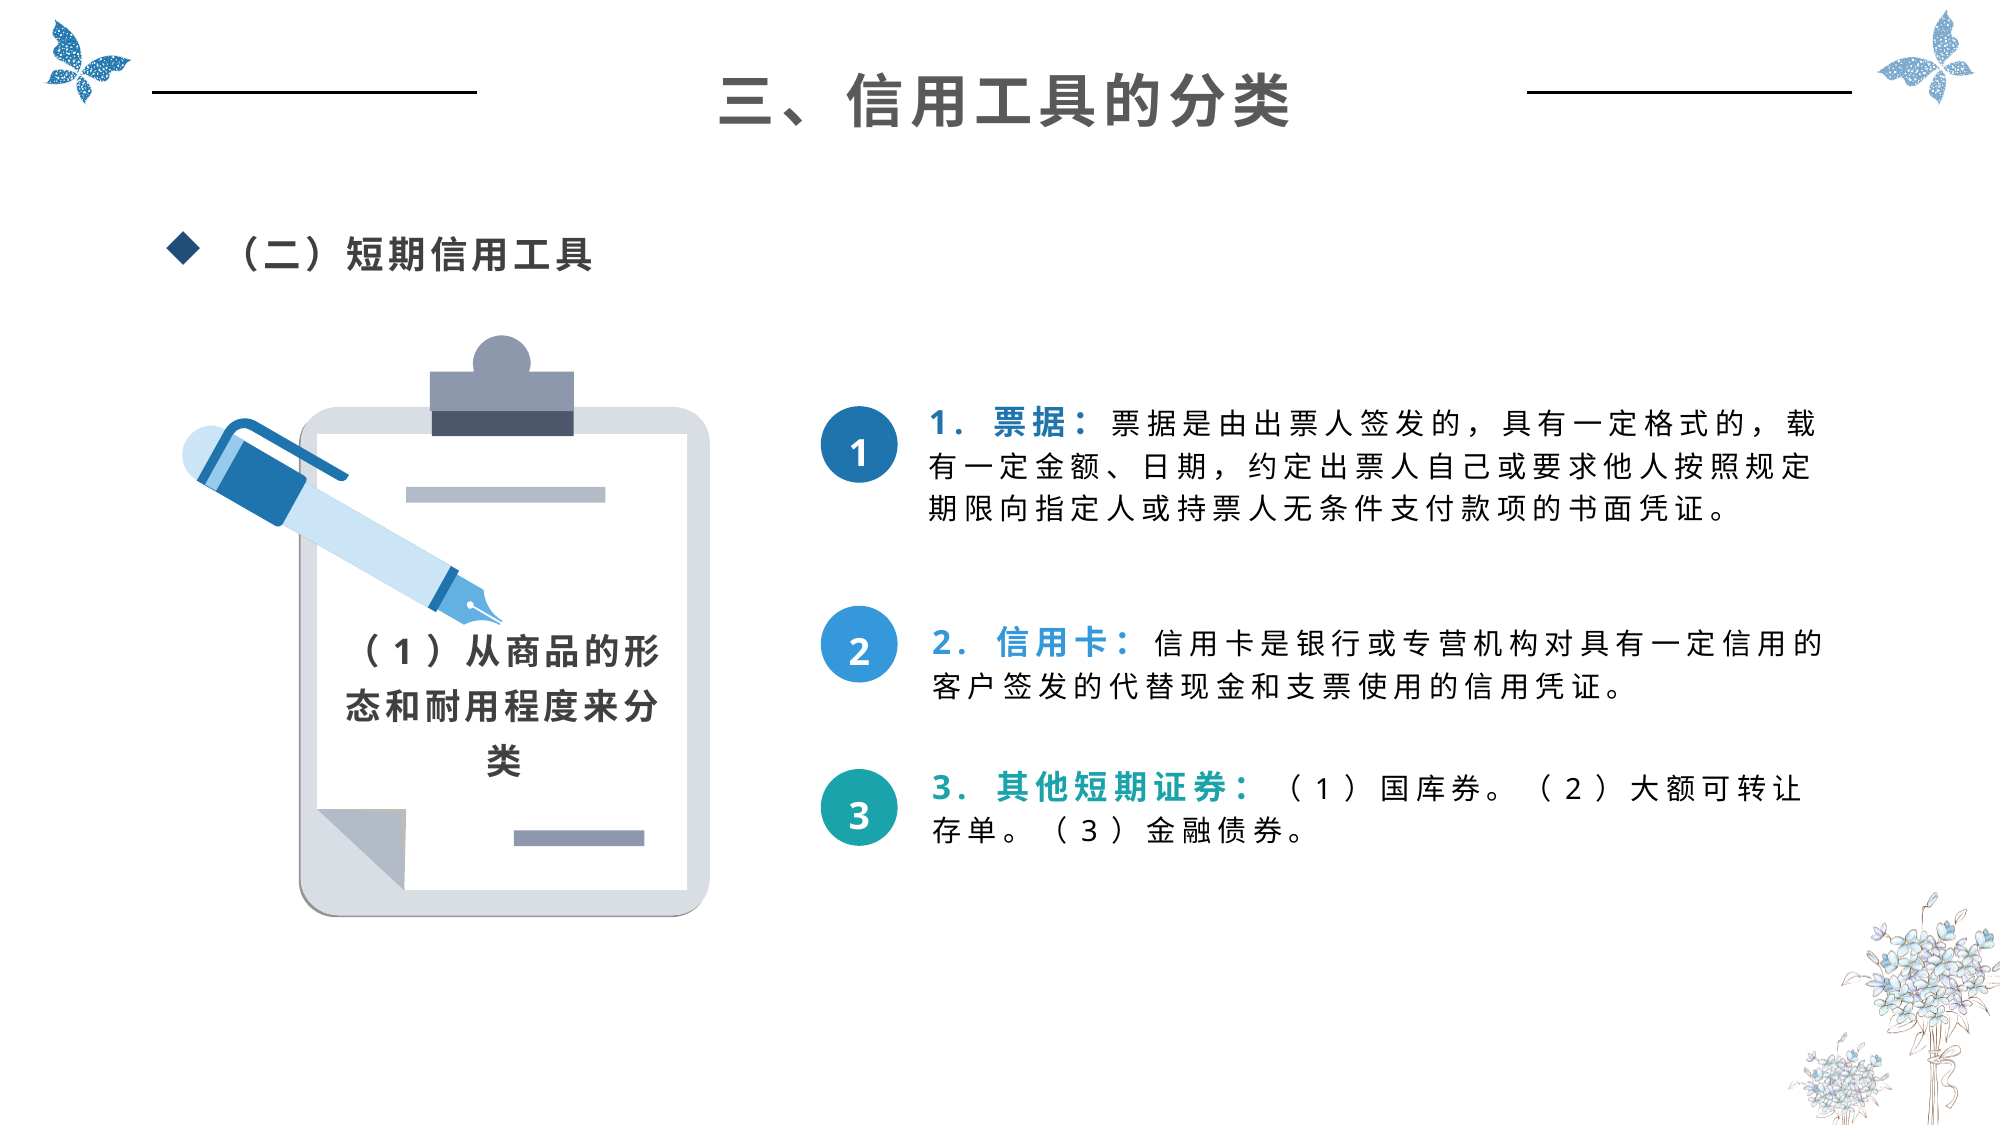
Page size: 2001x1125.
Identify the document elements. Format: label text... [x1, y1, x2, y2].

text_box 2. 信用卡：信用卡是银行或专营机构对具有一定信用的客户签发的代替现金和支票使用的信用凭证。 [917, 635, 1852, 704]
text_box 2 [820, 605, 898, 683]
text_box 3. 其他短期证券：（1）国库券。（2）大额可转让存单。（3）金融债券。 [917, 786, 1844, 848]
text_box 3 [820, 769, 898, 846]
picture [1788, 892, 2000, 1125]
text_box 1 [820, 406, 898, 483]
text_box 1. 票据：票据是由出票人签发的，具有一定格式的，载有一定金额、日期，约定出票人自己或要求他人按照规定期限向指定人或持票人无条件支付款项的书面凭证。 [914, 464, 1852, 526]
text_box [180, 335, 710, 918]
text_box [151, 55, 1852, 142]
text_box （二）短期信用工具 [151, 202, 1284, 283]
